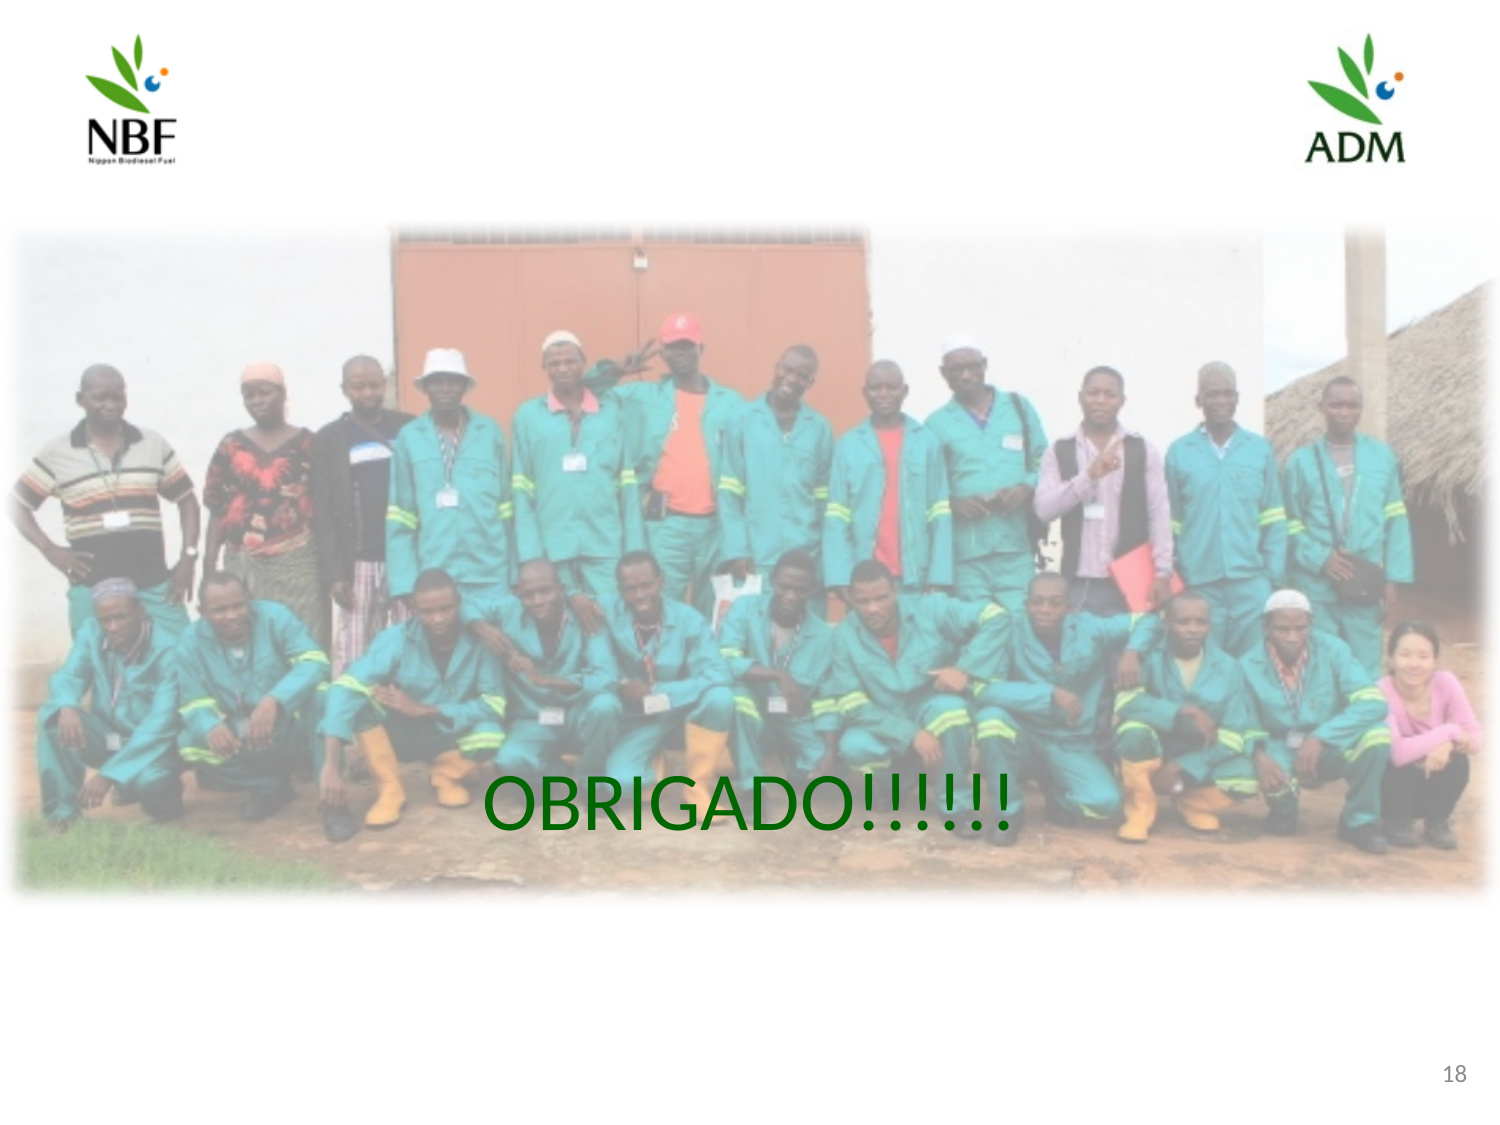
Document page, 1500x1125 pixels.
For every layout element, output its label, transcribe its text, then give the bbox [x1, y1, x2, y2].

slide_number 17 [1399, 1042, 1483, 1103]
picture [80, 30, 183, 171]
picture [1281, 30, 1426, 171]
picture [0, 219, 1500, 908]
